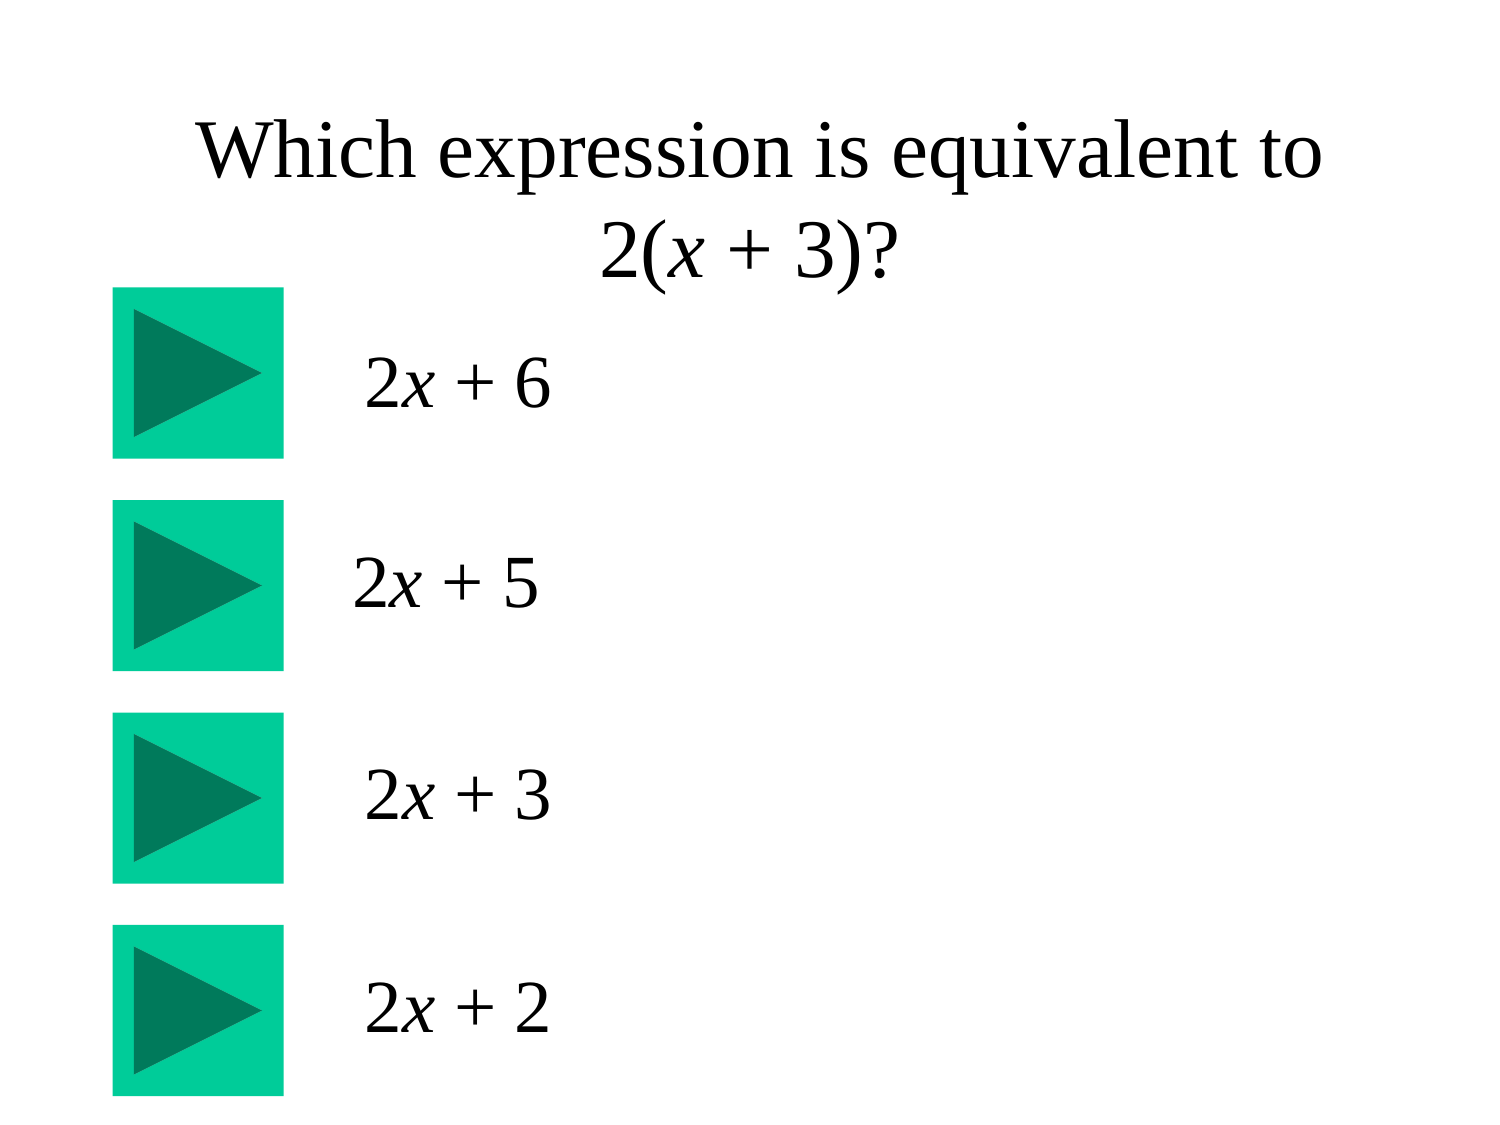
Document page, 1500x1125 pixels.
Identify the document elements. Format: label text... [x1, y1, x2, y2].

text_box [112, 500, 284, 672]
text_box 2x + 6 [349, 324, 963, 430]
text_box [112, 712, 284, 884]
text_box 2x + 2 [349, 949, 963, 1055]
text_box 2x + 3 [349, 737, 963, 843]
text_box [112, 287, 284, 459]
text_box Which expression is equivalent to 2(x + 3)? [112, 99, 1388, 288]
text_box [112, 924, 284, 1097]
text_box 2x + 5 [337, 524, 950, 630]
